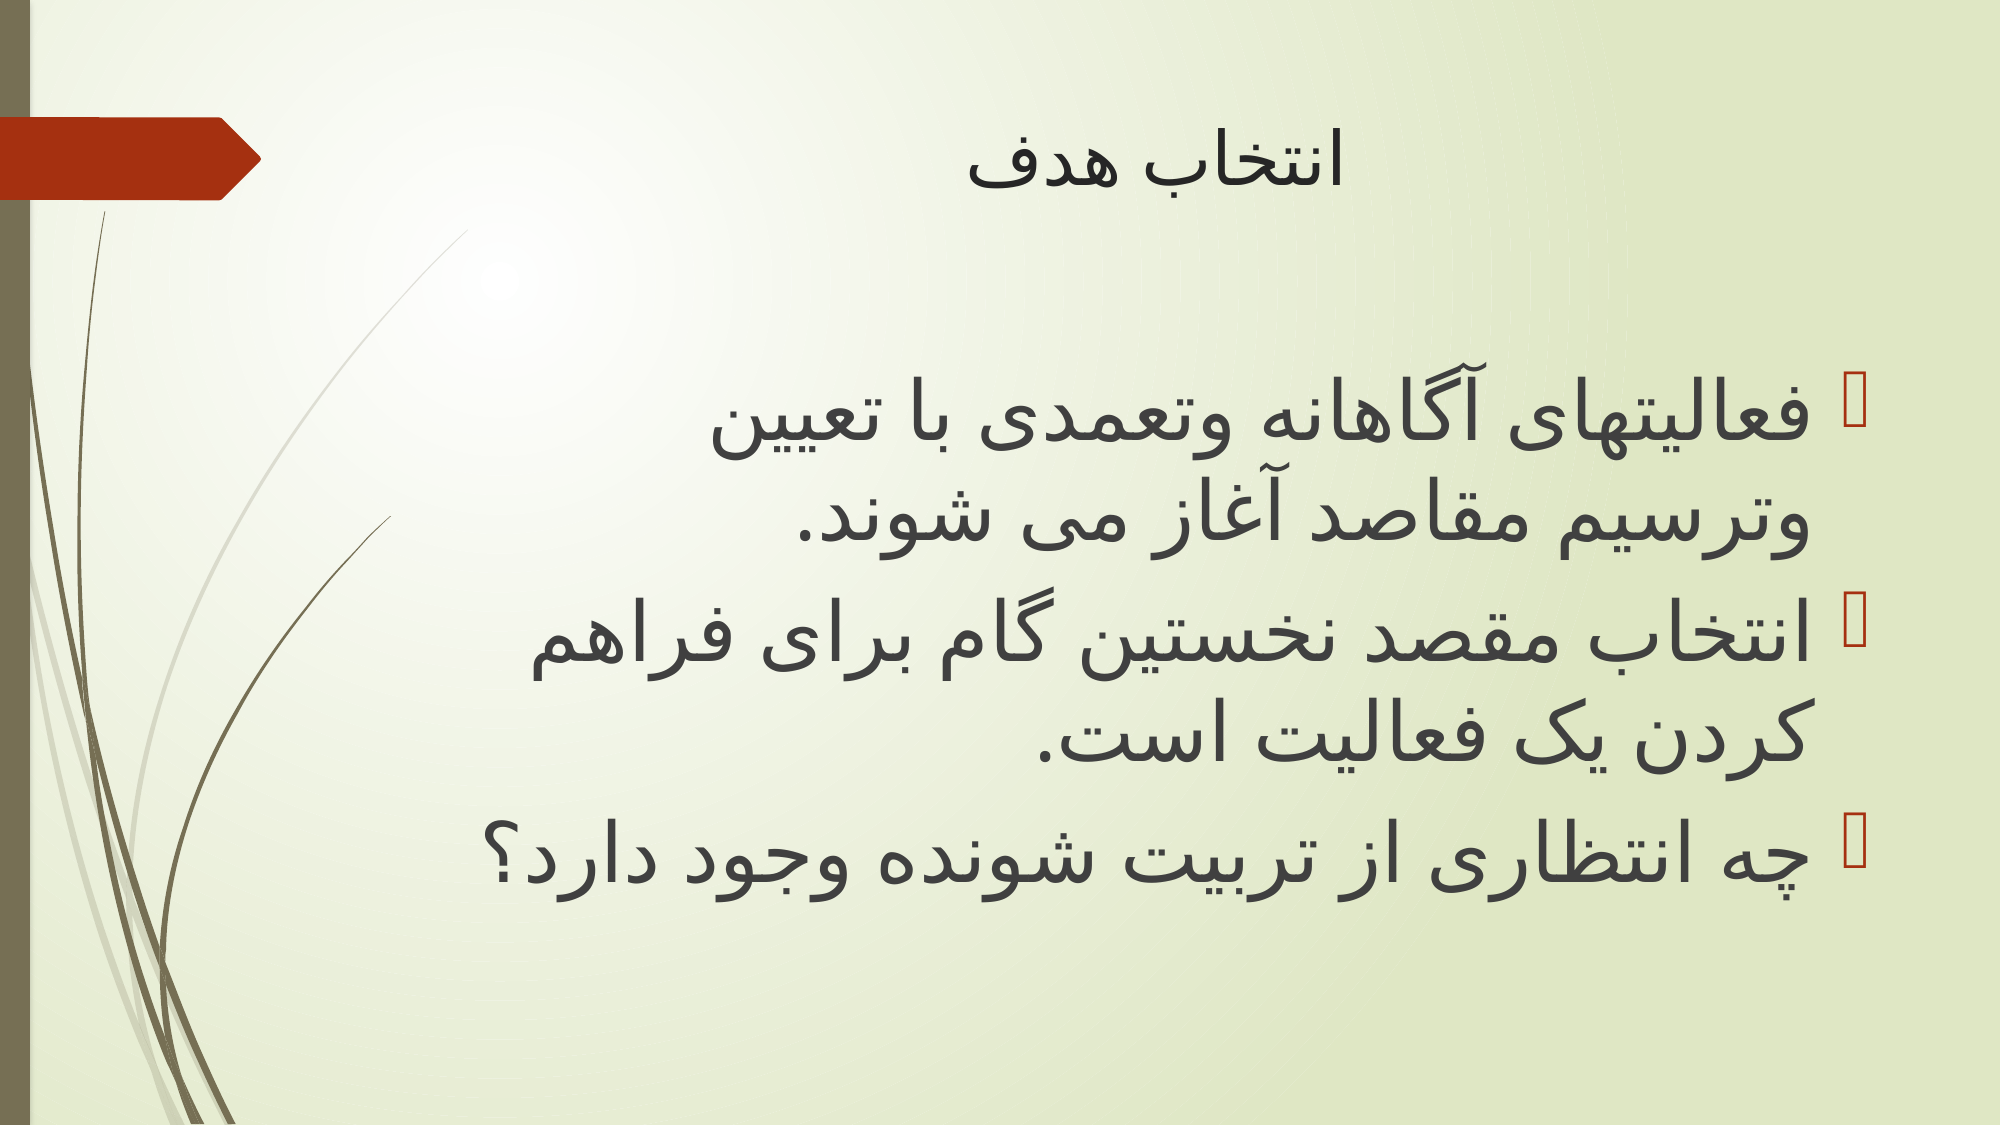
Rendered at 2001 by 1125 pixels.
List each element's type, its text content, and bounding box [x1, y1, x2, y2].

list فعالیتهای آگاهانه وتعمدی با تعیین وترسیم مقاصد آغاز می شوند. انتخاب مقصد نخستین گام برای فراهم کردن یک فعالیت است. چه انتظاری از تربیت شونده وجود دارد؟ [424, 350, 1888, 970]
title انتخاب هدف [425, 102, 1888, 313]
